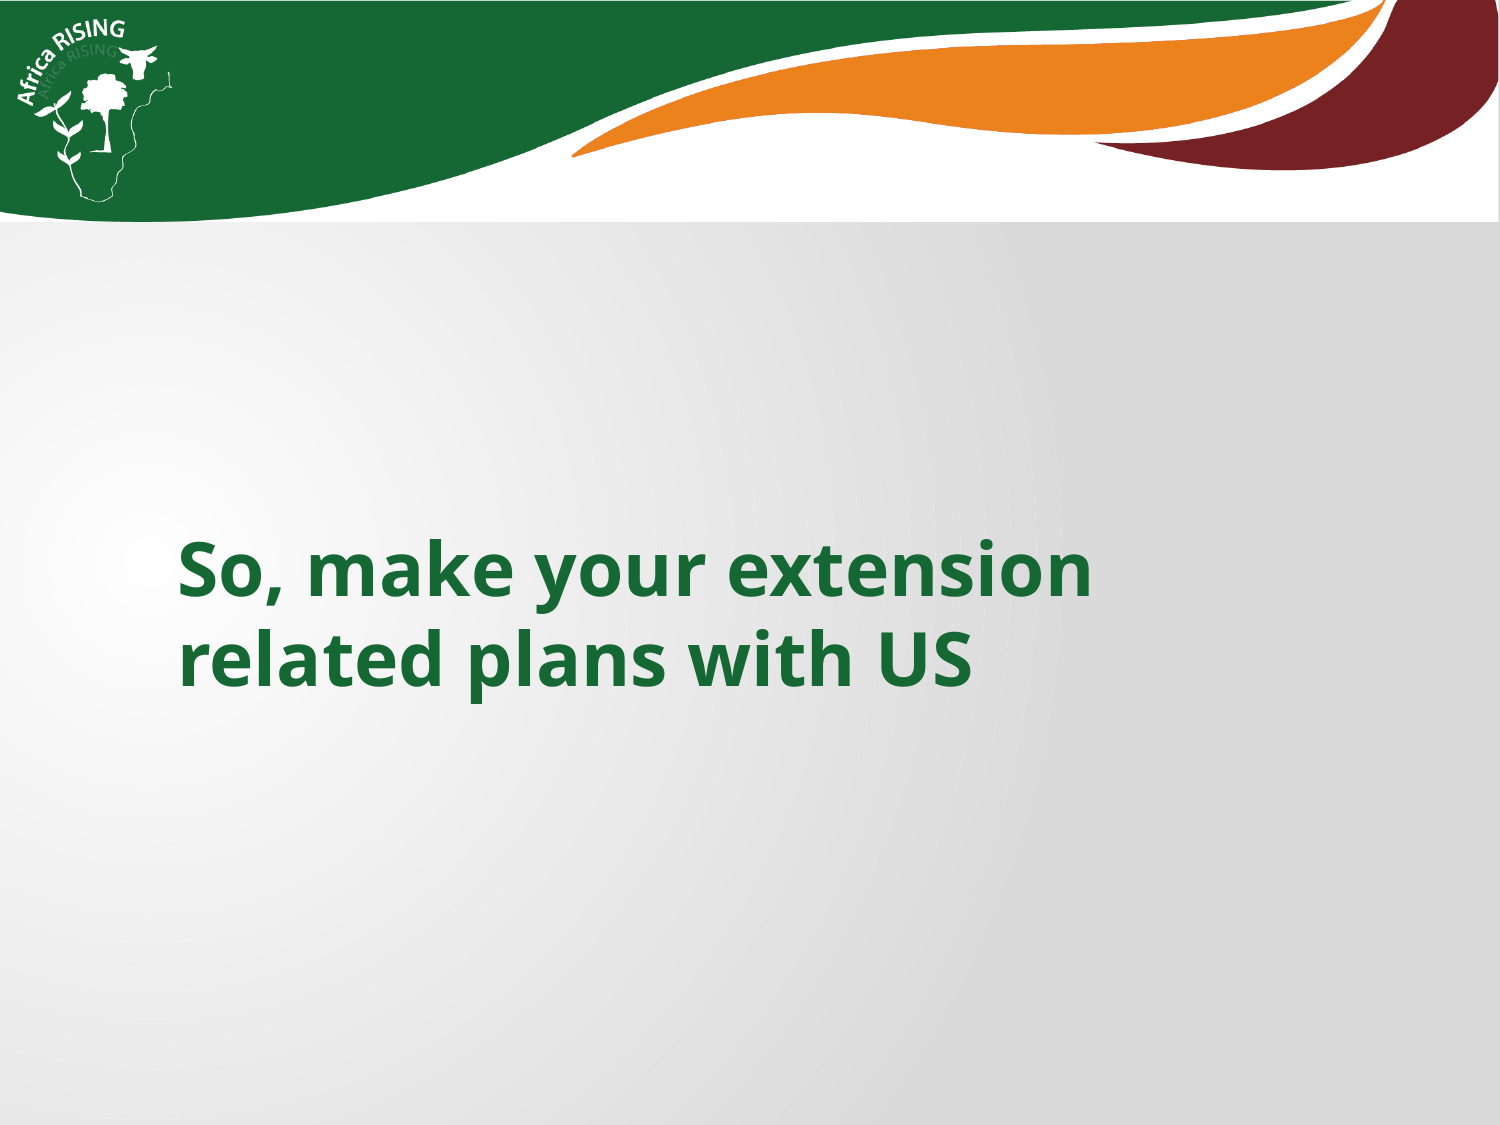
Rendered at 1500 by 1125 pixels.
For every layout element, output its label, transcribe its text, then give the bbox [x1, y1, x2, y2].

text_box So, make your extension related plans with US [162, 514, 1388, 710]
picture [0, 0, 1499, 222]
